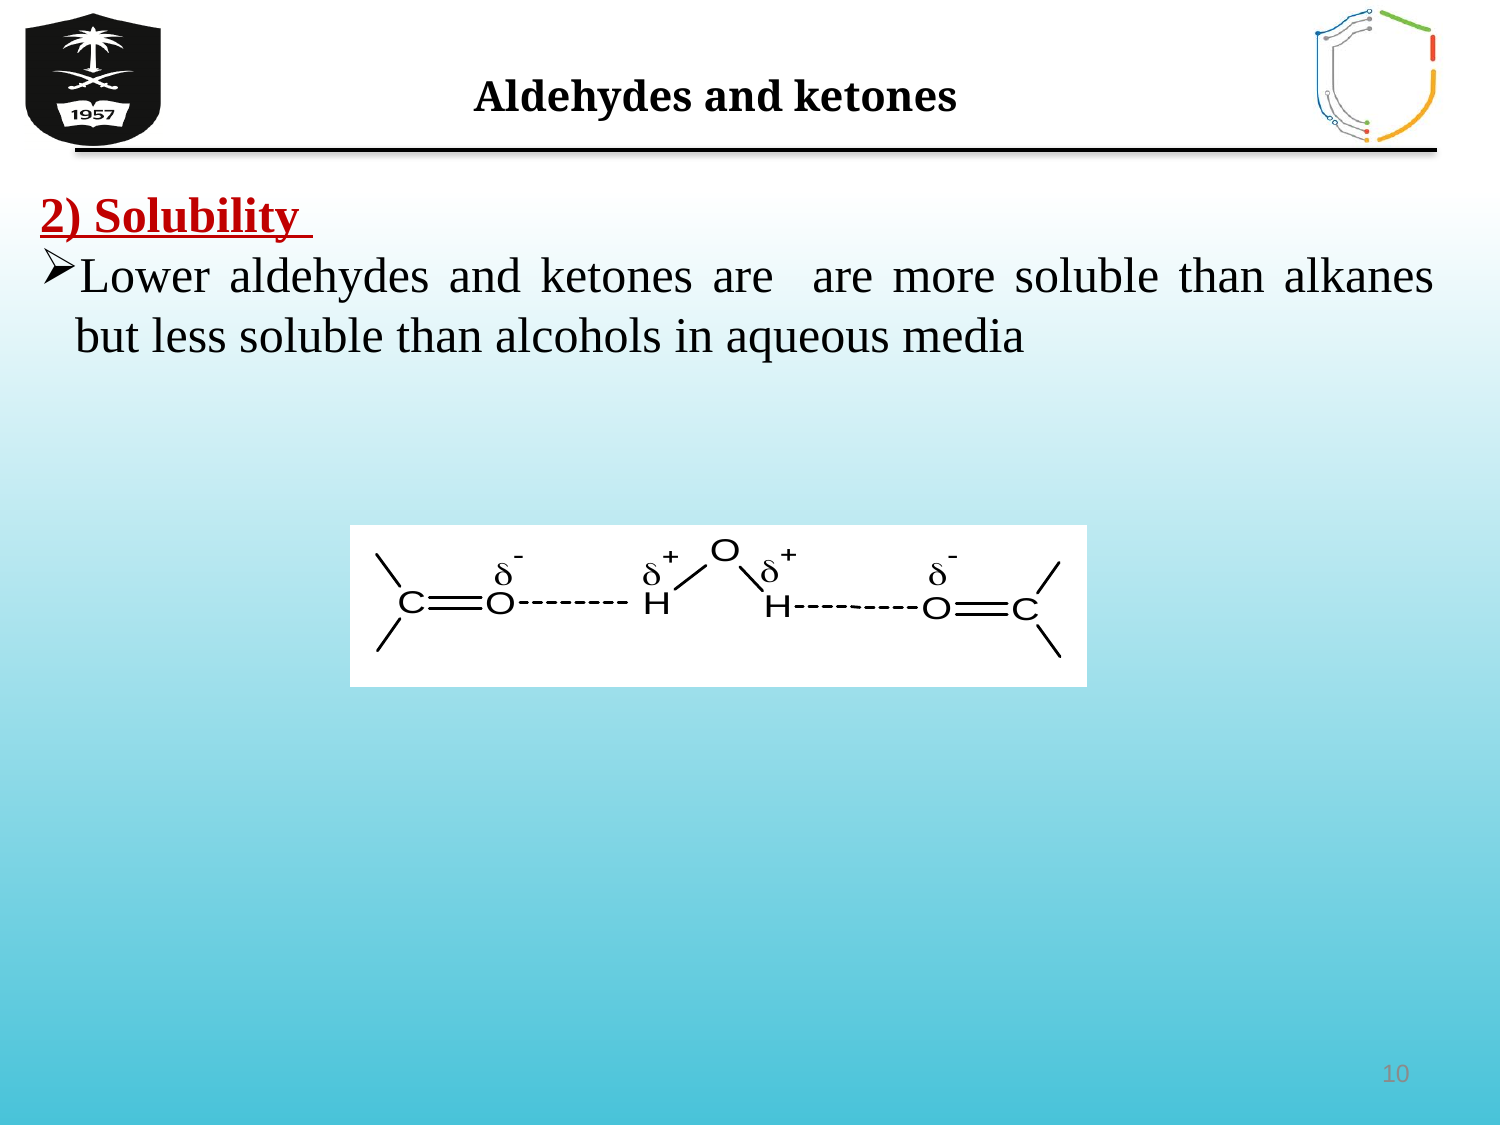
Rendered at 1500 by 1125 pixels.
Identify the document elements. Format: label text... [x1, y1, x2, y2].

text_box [349, 524, 1088, 688]
text_box Aldehydes and ketones [458, 62, 973, 128]
slide_number 10 [1074, 1042, 1425, 1103]
text_box 2) Solubility Lower aldehydes and ketones are are more soluble than alkanes but less soluble than alcohols in aqueous media [25, 174, 1450, 490]
picture [1287, 0, 1463, 165]
picture [24, 12, 163, 151]
